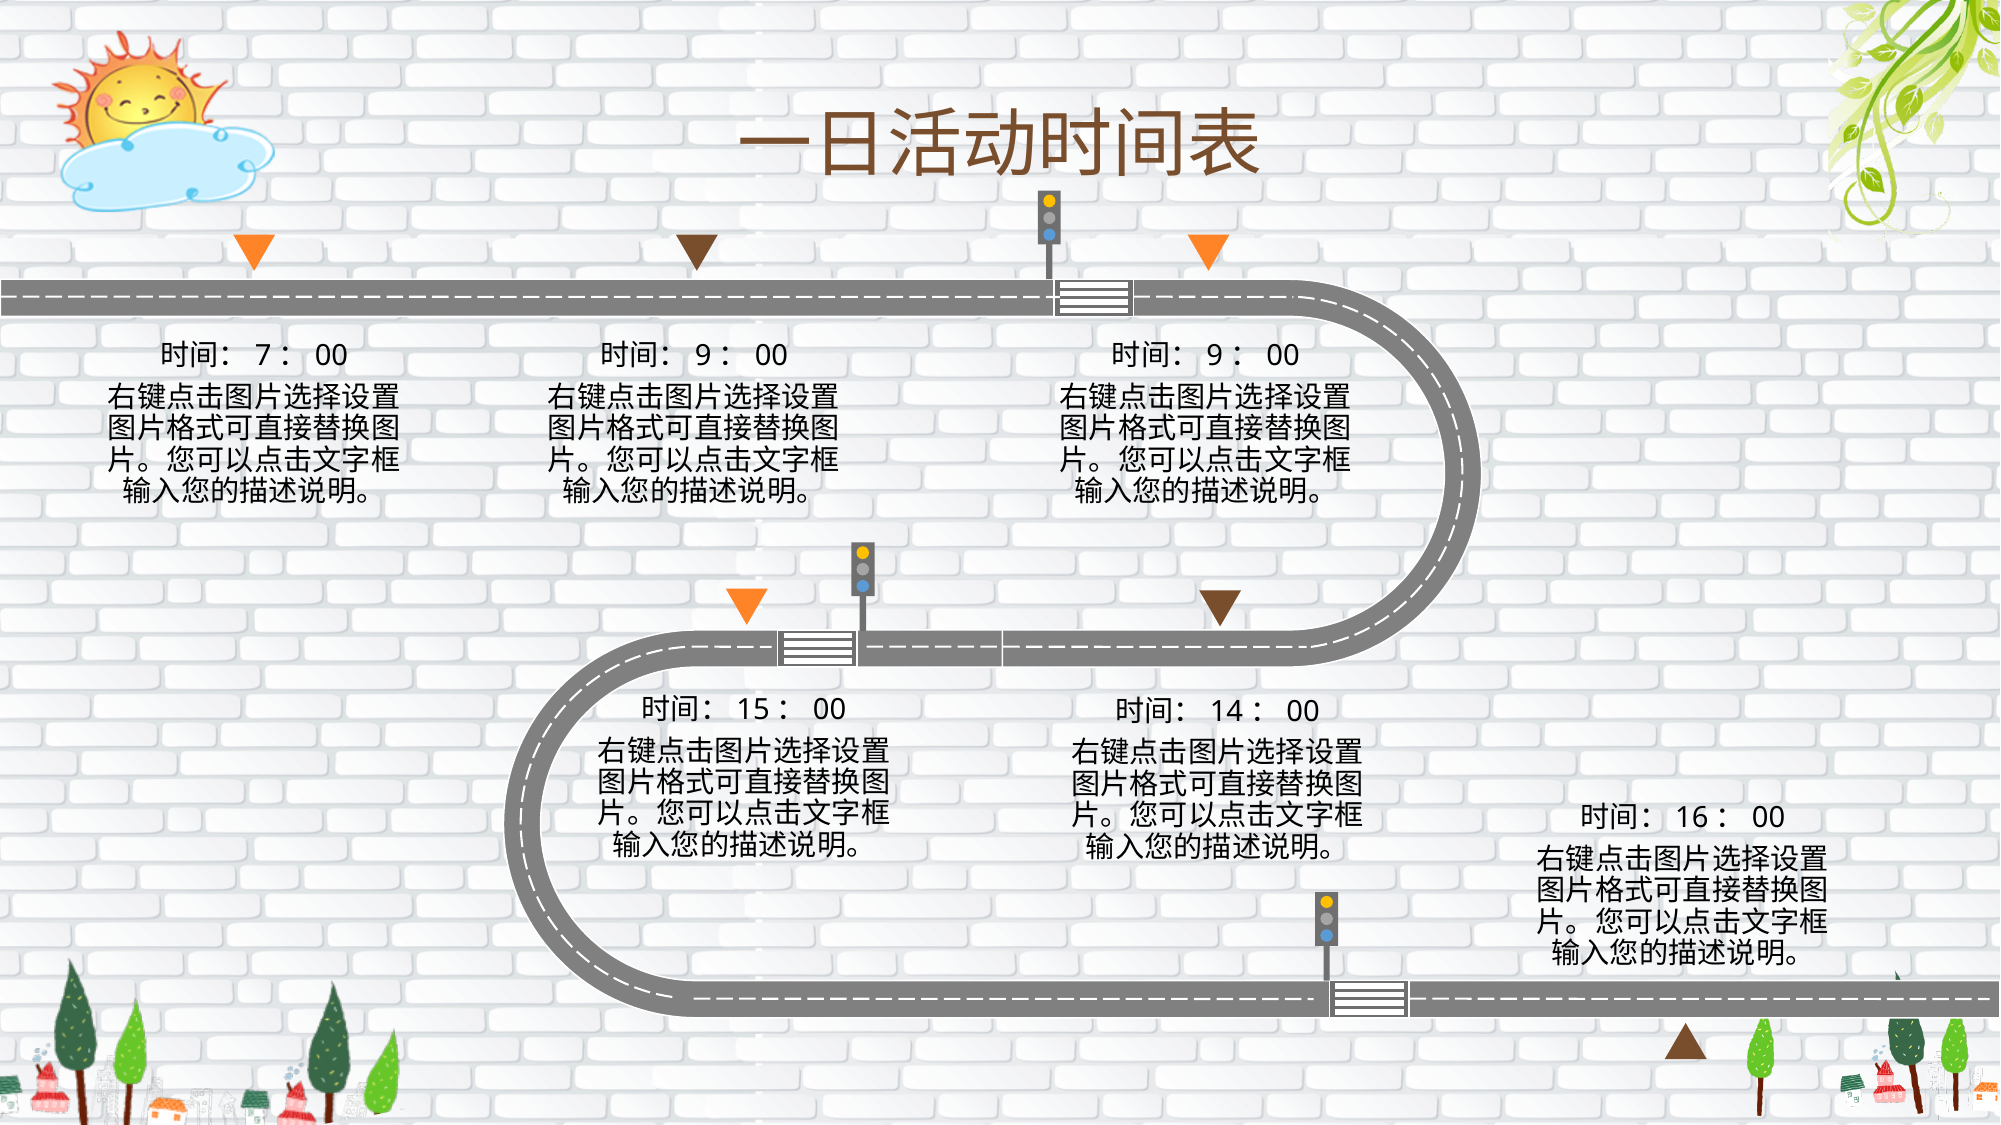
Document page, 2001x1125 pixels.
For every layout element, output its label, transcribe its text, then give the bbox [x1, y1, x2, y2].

text_box [1662, 1022, 1709, 1061]
picture [0, 0, 2000, 190]
picture [0, 1018, 2000, 1125]
text_box 一日活动时间表 [338, 87, 1662, 190]
text_box 时间：16：00 右键点击图片选择设置图片格式可直接替换图片。您可以点击文字框输入您的描述说明。 [1520, 1018, 1846, 1022]
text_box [0, 190, 2000, 1018]
